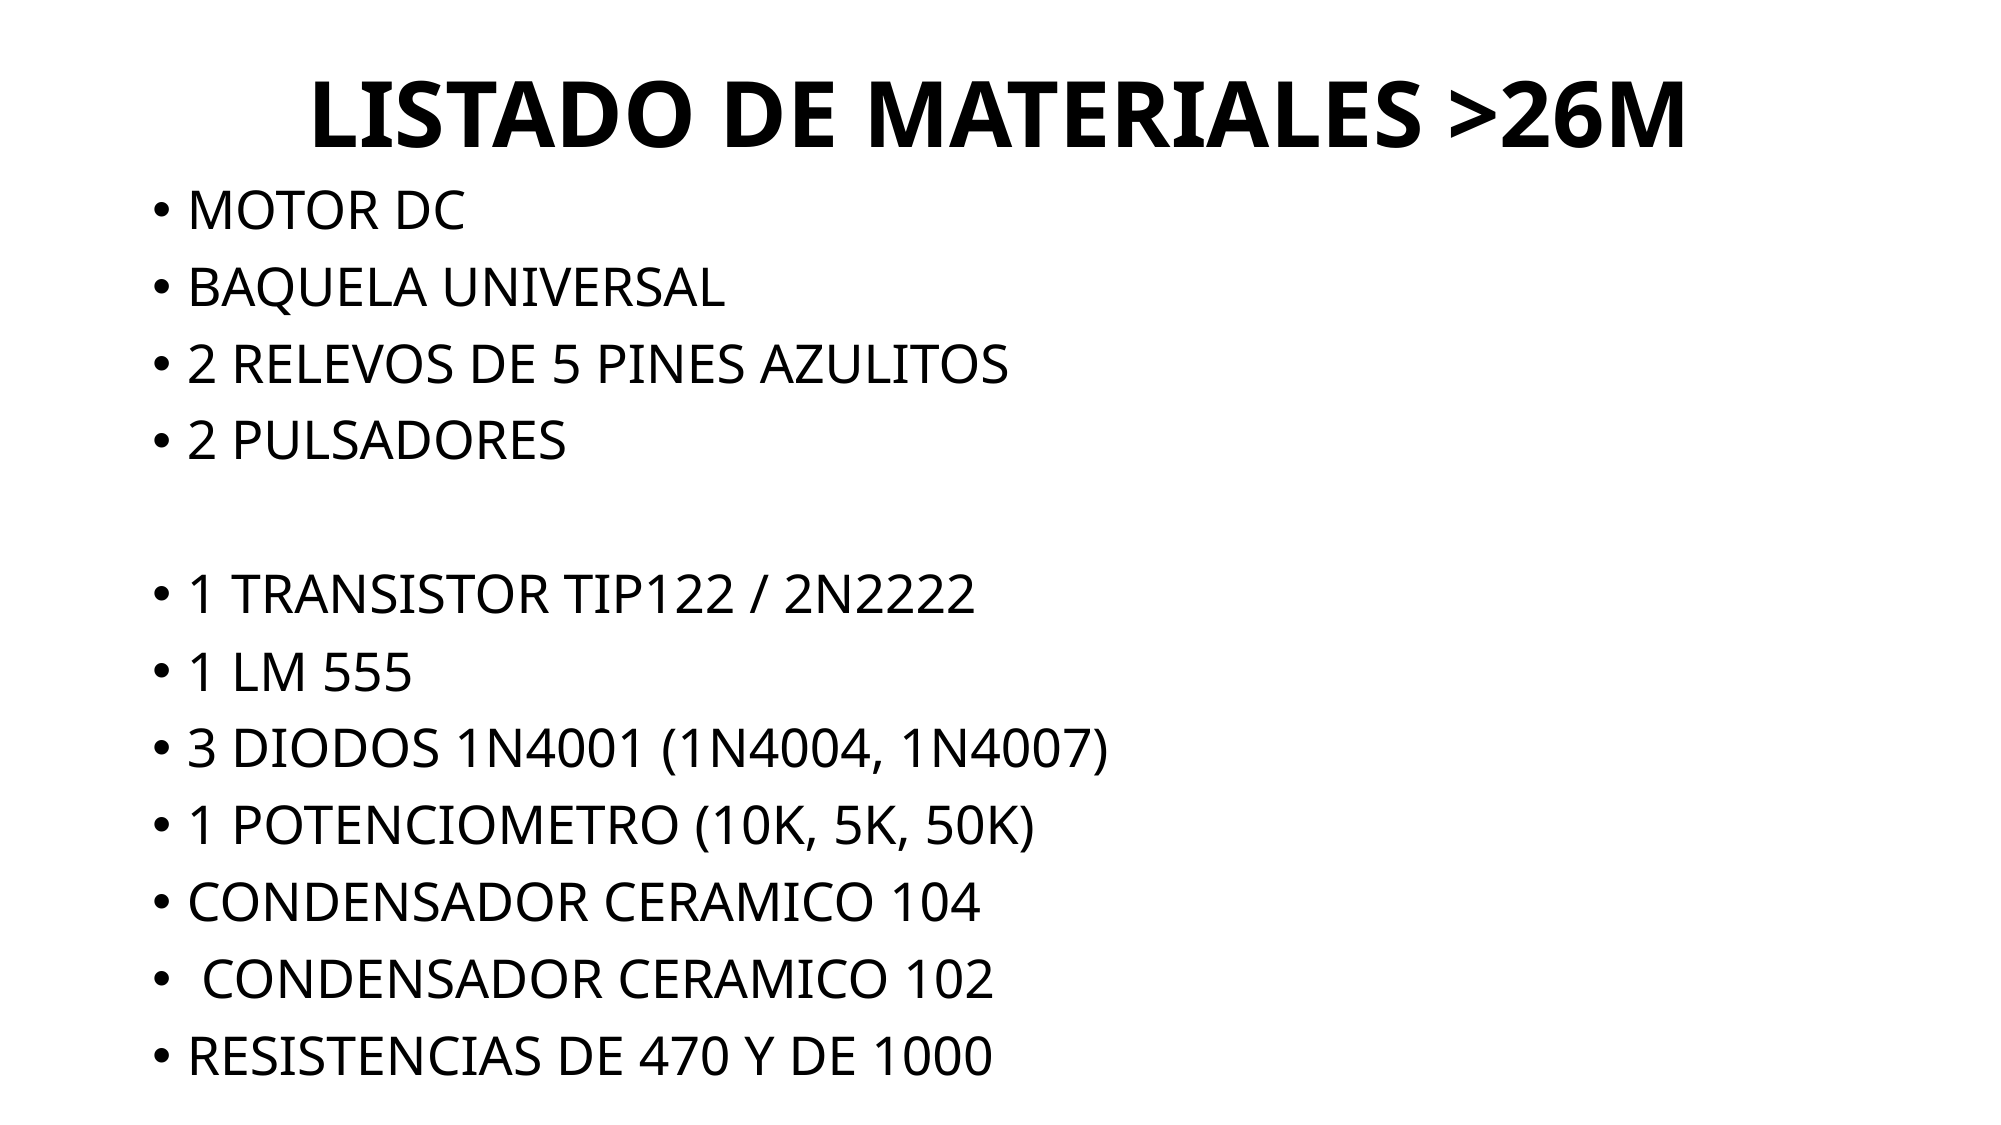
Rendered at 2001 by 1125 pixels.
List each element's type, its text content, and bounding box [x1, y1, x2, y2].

list MOTOR DC BAQUELA UNIVERSAL 2 RELEVOS DE 5 PINES AZULITOS 2 PULSADORES 1 TRANSISTOR TIP122 / 2N2222 1 LM 555 3 DIODOS 1N4001 (1N4004, 1N4007) 1 POTENCIOMETRO (10K, 5K, 50K) CONDENSADOR CERAMICO 104 CONDENSADOR CERAMICO 102 RESISTENCIAS DE 470 Y DE 1000 [137, 175, 1863, 1103]
title LISTADO DE MATERIALES >26M [137, 59, 1863, 175]
